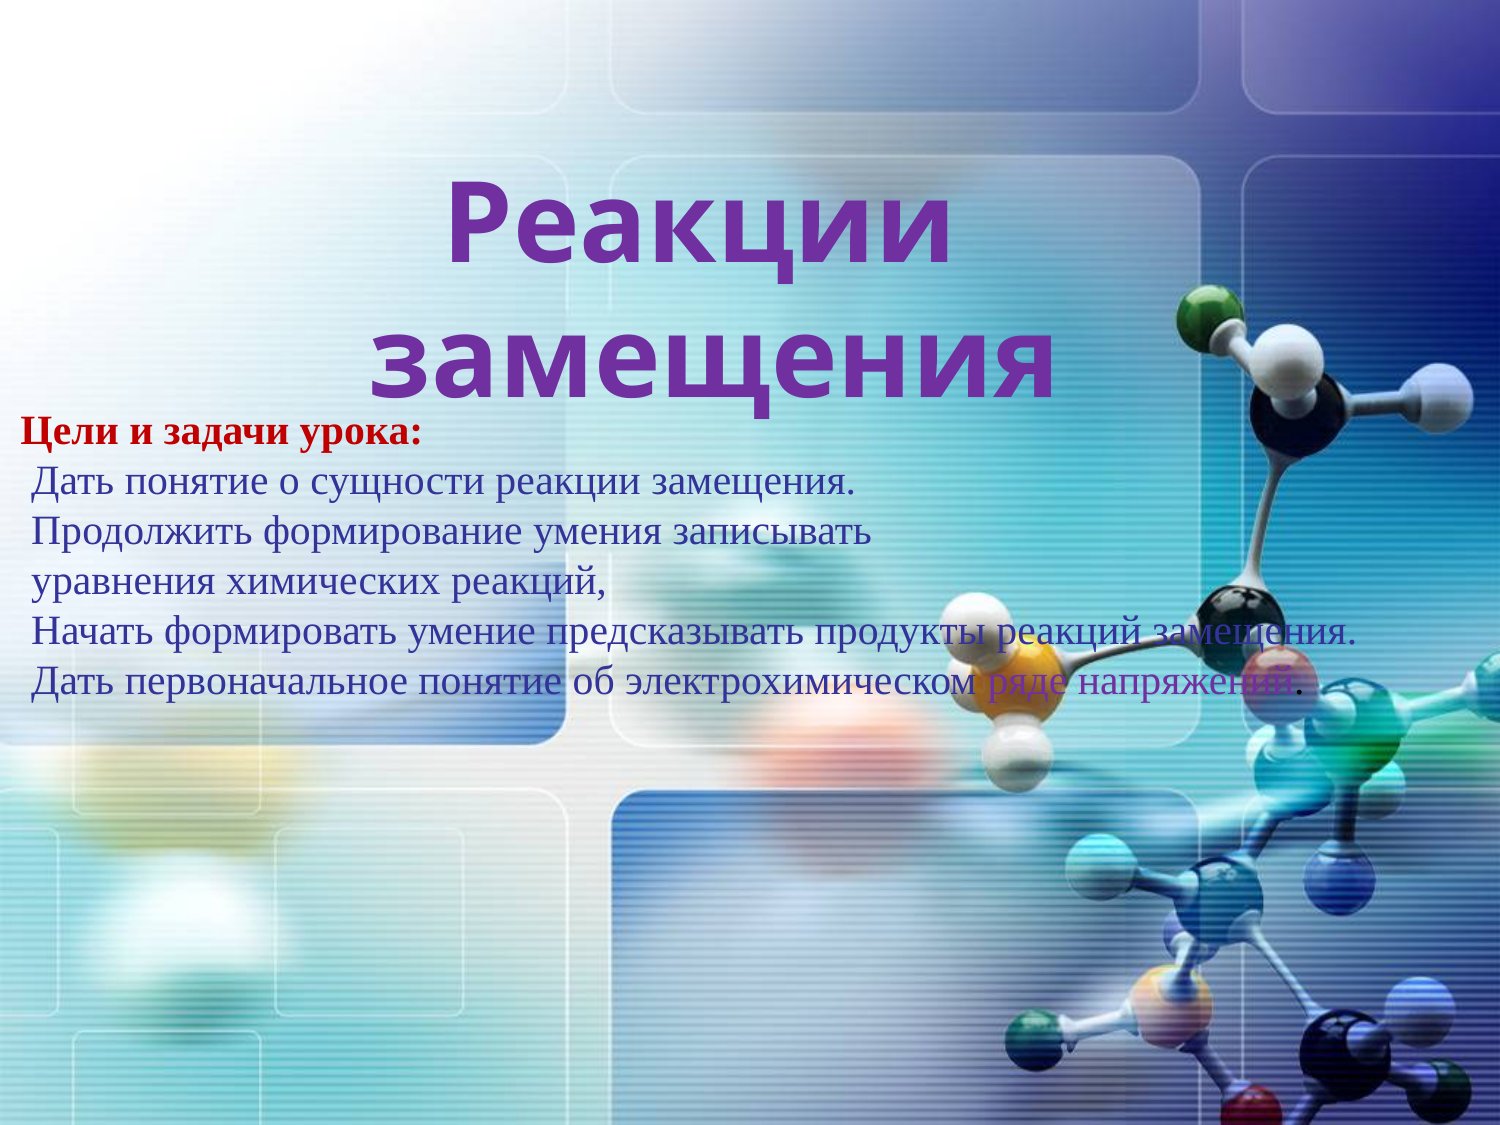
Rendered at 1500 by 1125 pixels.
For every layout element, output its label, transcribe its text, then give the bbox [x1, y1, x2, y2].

text_box [88, 184, 1093, 323]
text_box Цели и задачи урока: Дать понятие о сущности реакции замещения. Продолжить формирование умения записывать уравнения химических реакций, Начать формировать умение предсказывать продукты реакций замещения. Дать первоначальное понятие об электрохимическом ряде напряжений. [5, 395, 1373, 711]
title Реакции замещения [64, 219, 1365, 395]
picture [0, 0, 1500, 1125]
picture [1373, 500, 1500, 505]
